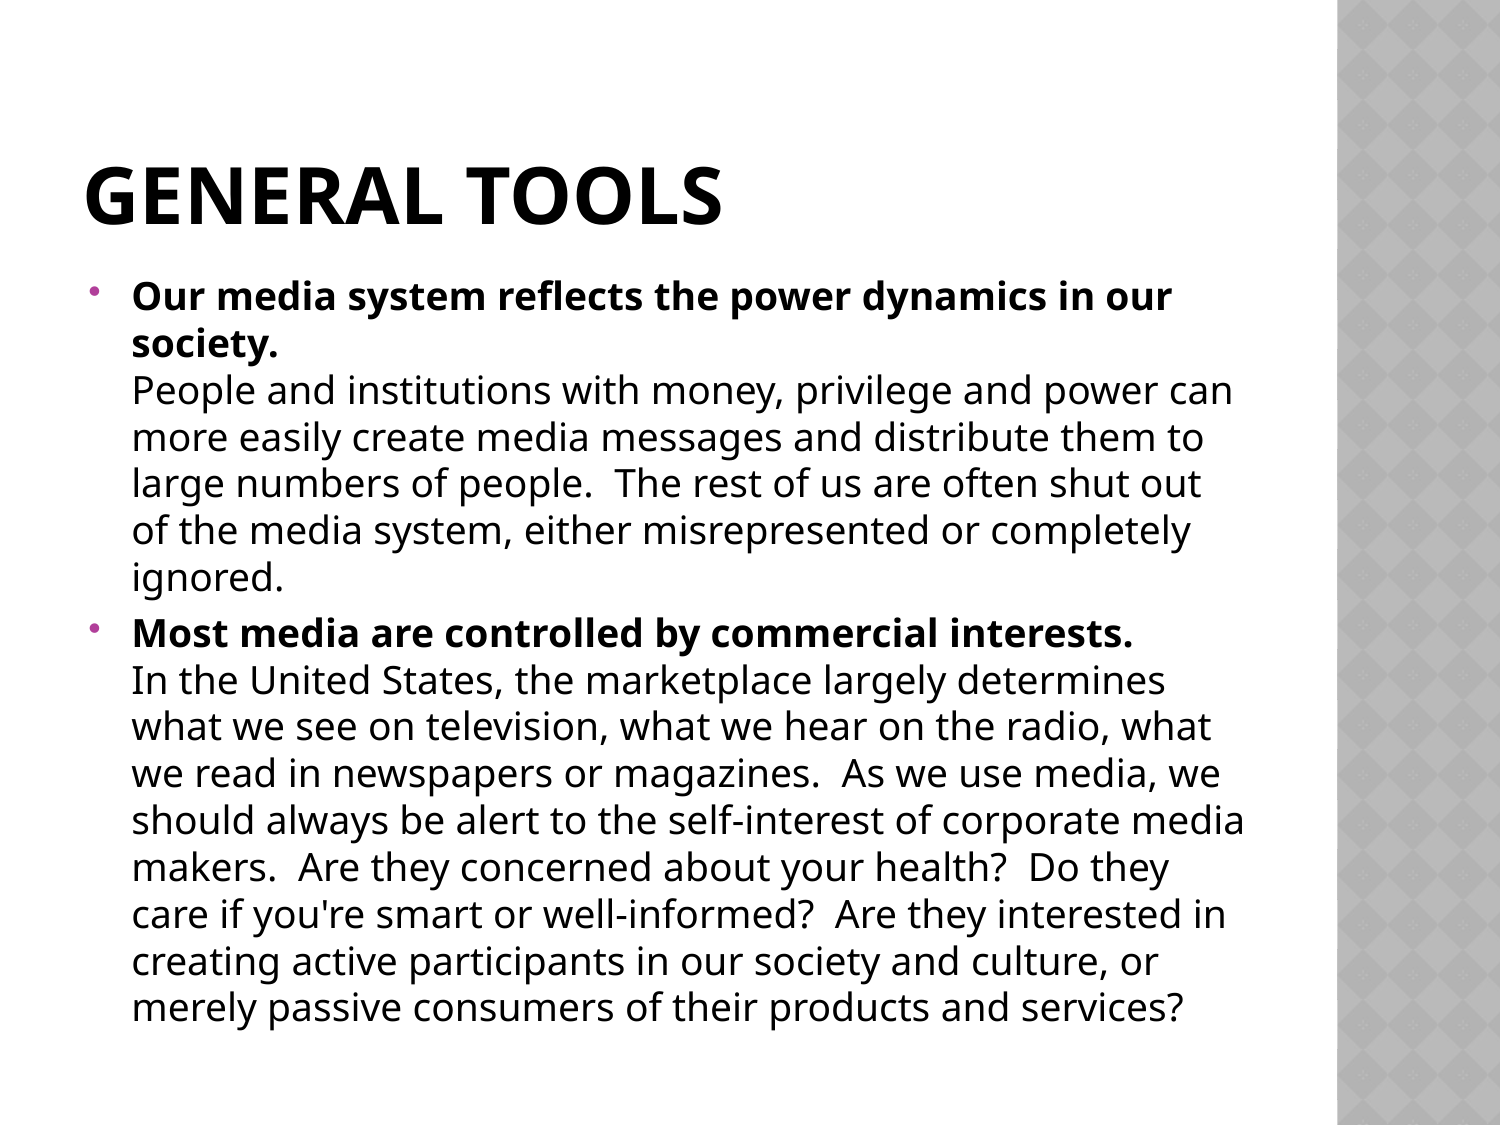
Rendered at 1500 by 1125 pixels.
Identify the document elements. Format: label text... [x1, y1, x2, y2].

title General Tools [75, 52, 1263, 240]
list Our media system reflects the power dynamics in our society. People and institutions with money, privilege and power can more easily create media messages and distribute them to large numbers of people. The rest of us are often shut out of the media system, either misrepresented or completely ignored. Most media are controlled by commercial interests. In the United States, the marketplace largely determines what we see on television, what we hear on the radio, what we read in newspapers or magazines. As we use media, we should always be alert to the self-interest of corporate media makers. Are they concerned about your health? Do they care if you're smart or well-informed? Are they interested in creating active participants in our society and culture, or merely passive consumers of their products and services? [75, 264, 1263, 1059]
